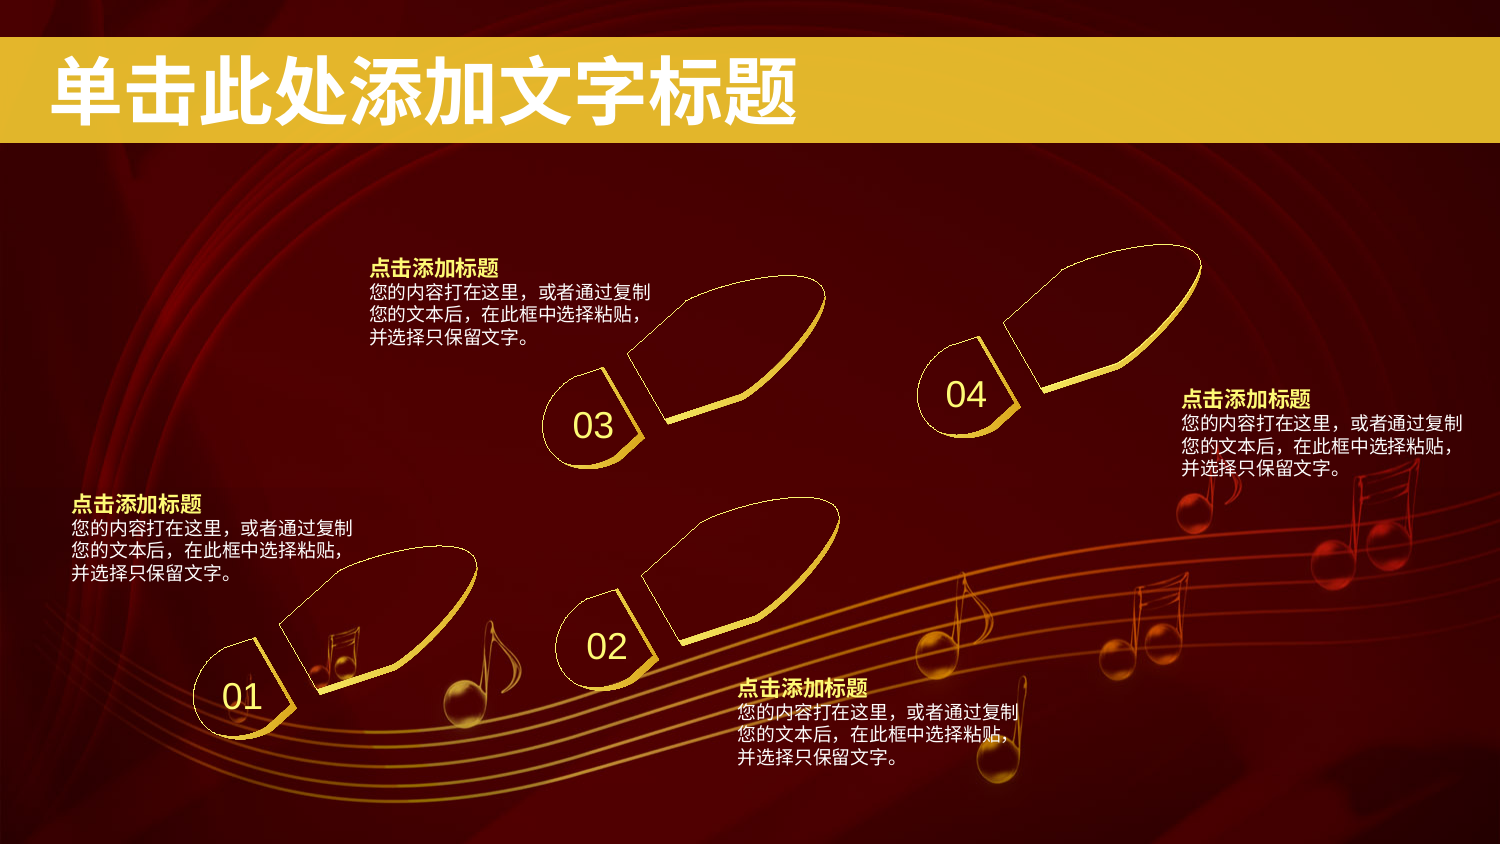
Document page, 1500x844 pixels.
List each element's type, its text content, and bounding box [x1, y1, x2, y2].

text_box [915, 250, 1227, 440]
text_box 点击添加标题 您的内容打在这里，或者通过复制 您的文本后，在此框中选择粘贴， 并选择只保留文字。 [723, 666, 1035, 828]
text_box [553, 503, 865, 692]
picture [0, 0, 1500, 37]
text_box 点击添加标题 您的内容打在这里，或者通过复制 您的文本后，在此框中选择粘贴， 并选择只保留文字。 [354, 246, 666, 408]
picture [0, 143, 1500, 844]
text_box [540, 281, 851, 471]
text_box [191, 551, 503, 741]
text_box 点击添加标题 您的内容打在这里，或者通过复制 您的文本后，在此框中选择粘贴， 并选择只保留文字。 [57, 483, 369, 644]
text_box 点击添加标题 您的内容打在这里，或者通过复制 您的文本后，在此框中选择粘贴， 并选择只保留文字。 [1166, 378, 1478, 540]
